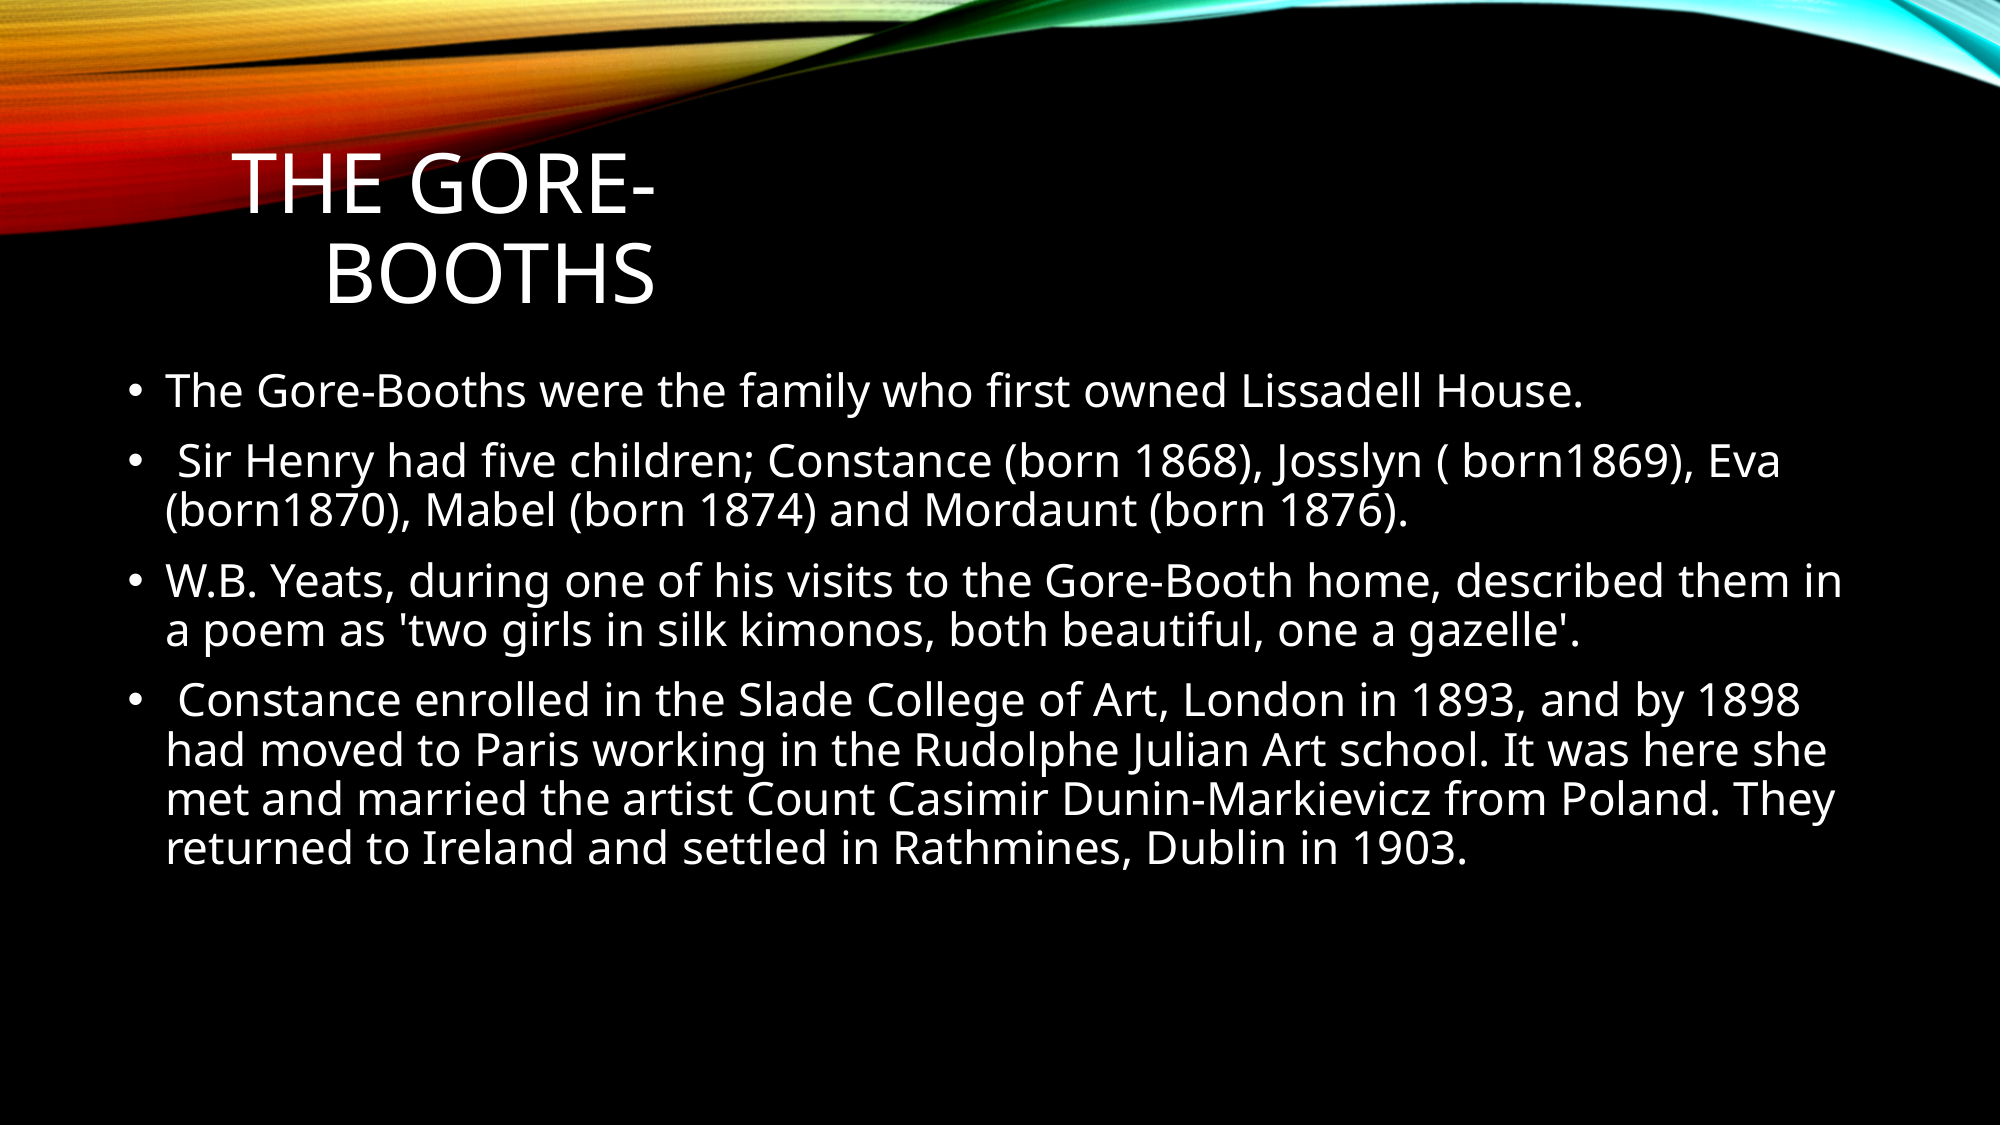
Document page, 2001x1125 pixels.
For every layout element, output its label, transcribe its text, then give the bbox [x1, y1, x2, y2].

list The Gore-Booths were the family who first owned Lissadell House. Sir Henry had five children; Constance (born 1868), Josslyn ( born1869), Eva (born1870), Mabel (born 1874) and Mordaunt (born 1876). W.B. Yeats, during one of his visits to the Gore-Booth home, described them in a poem as 'two girls in silk kimonos, both beautiful, one a gazelle'. Constance enrolled in the Slade College of Art, London in 1893, and by 1898 had moved to Paris working in the Rudolphe Julian Art school. It was here she met and married the artist Count Casimir Dunin-Markievicz from Poland. They returned to Ireland and settled in Rathmines, Dublin in 1903. [112, 360, 1888, 1021]
title The gore-booths [35, 125, 673, 338]
picture [0, 0, 2000, 237]
